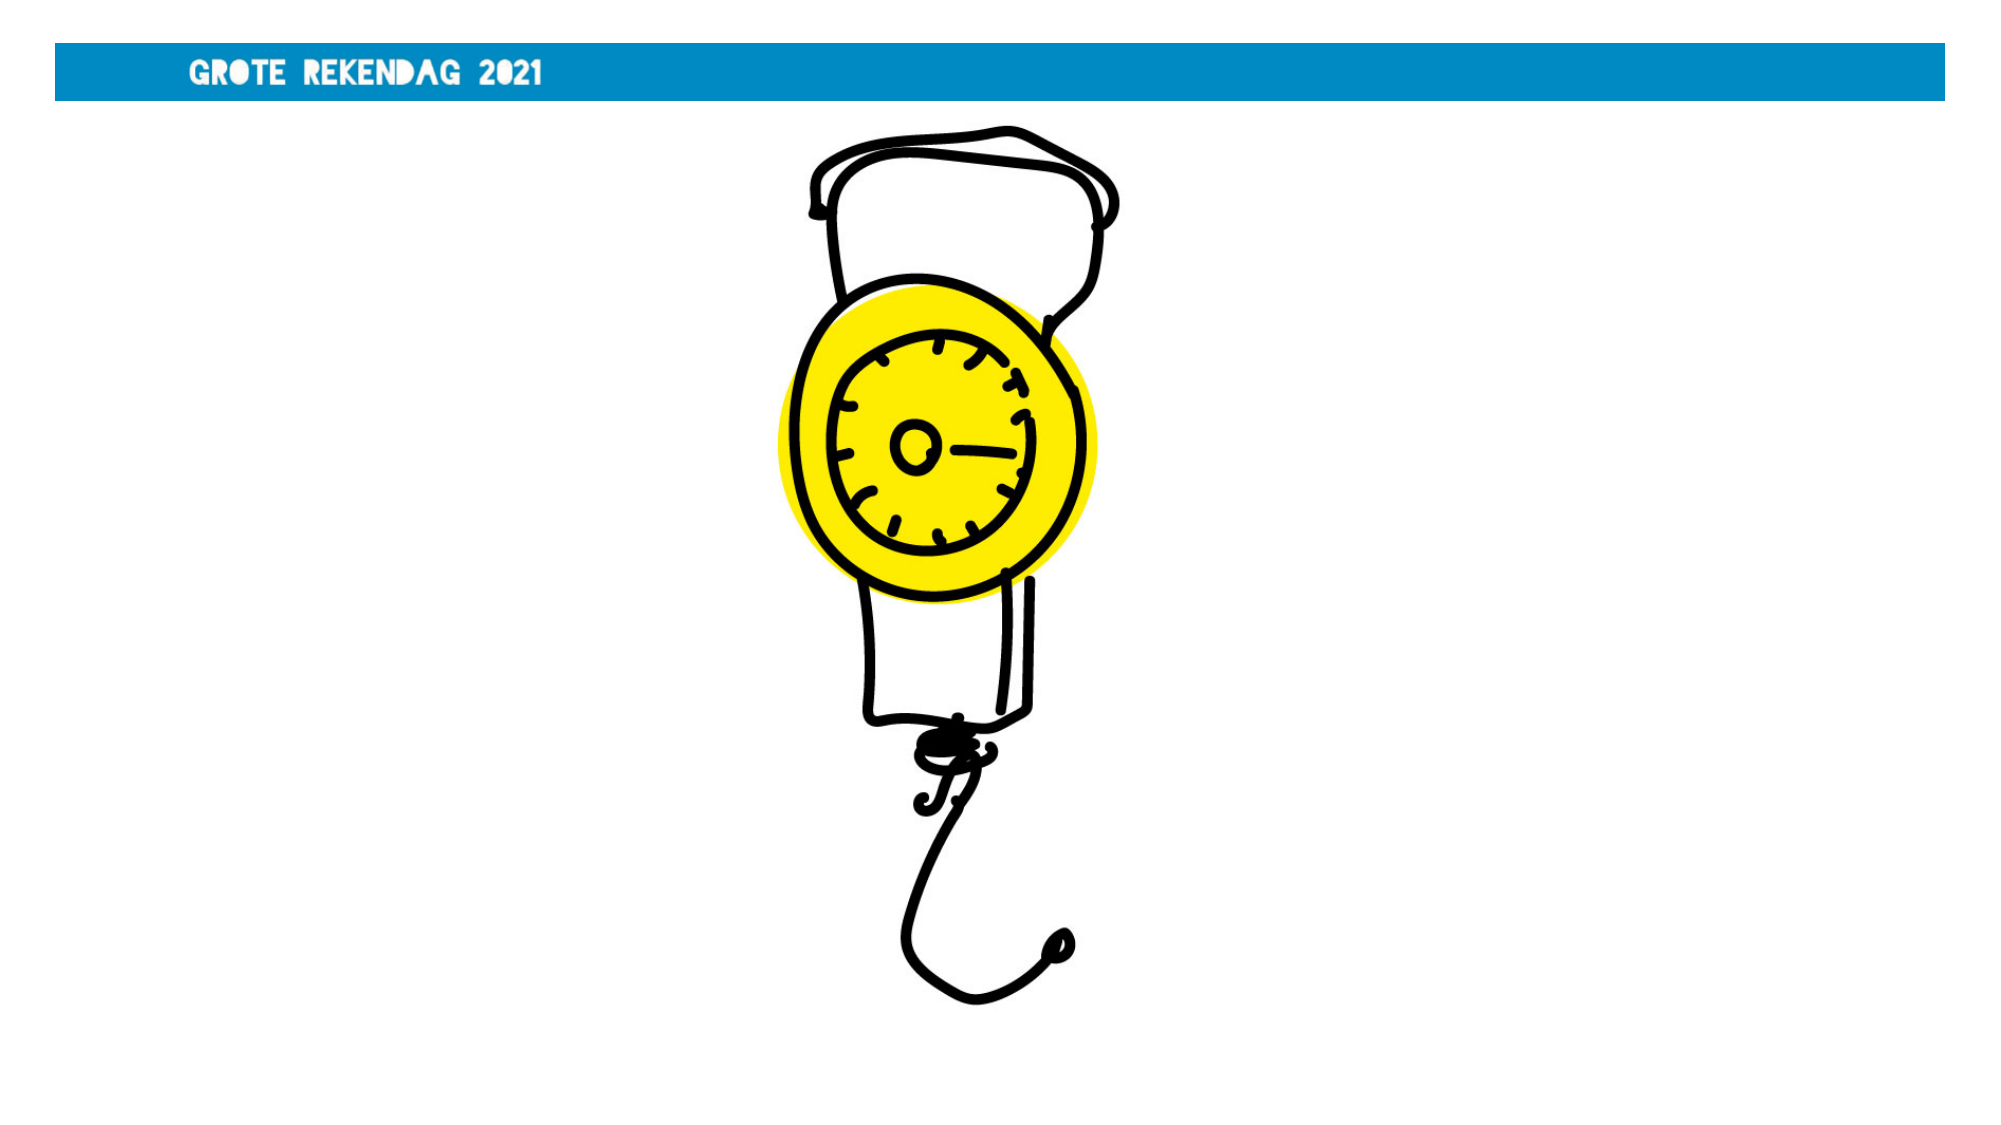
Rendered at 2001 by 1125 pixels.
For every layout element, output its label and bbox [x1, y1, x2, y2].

picture [190, 59, 209, 84]
picture [480, 59, 495, 84]
picture [497, 59, 541, 84]
picture [440, 59, 460, 84]
picture [212, 59, 227, 84]
picture [576, 102, 1369, 1125]
picture [377, 59, 414, 84]
picture [252, 59, 285, 84]
picture [304, 59, 337, 84]
picture [230, 59, 249, 84]
picture [416, 59, 438, 84]
picture [340, 59, 374, 84]
